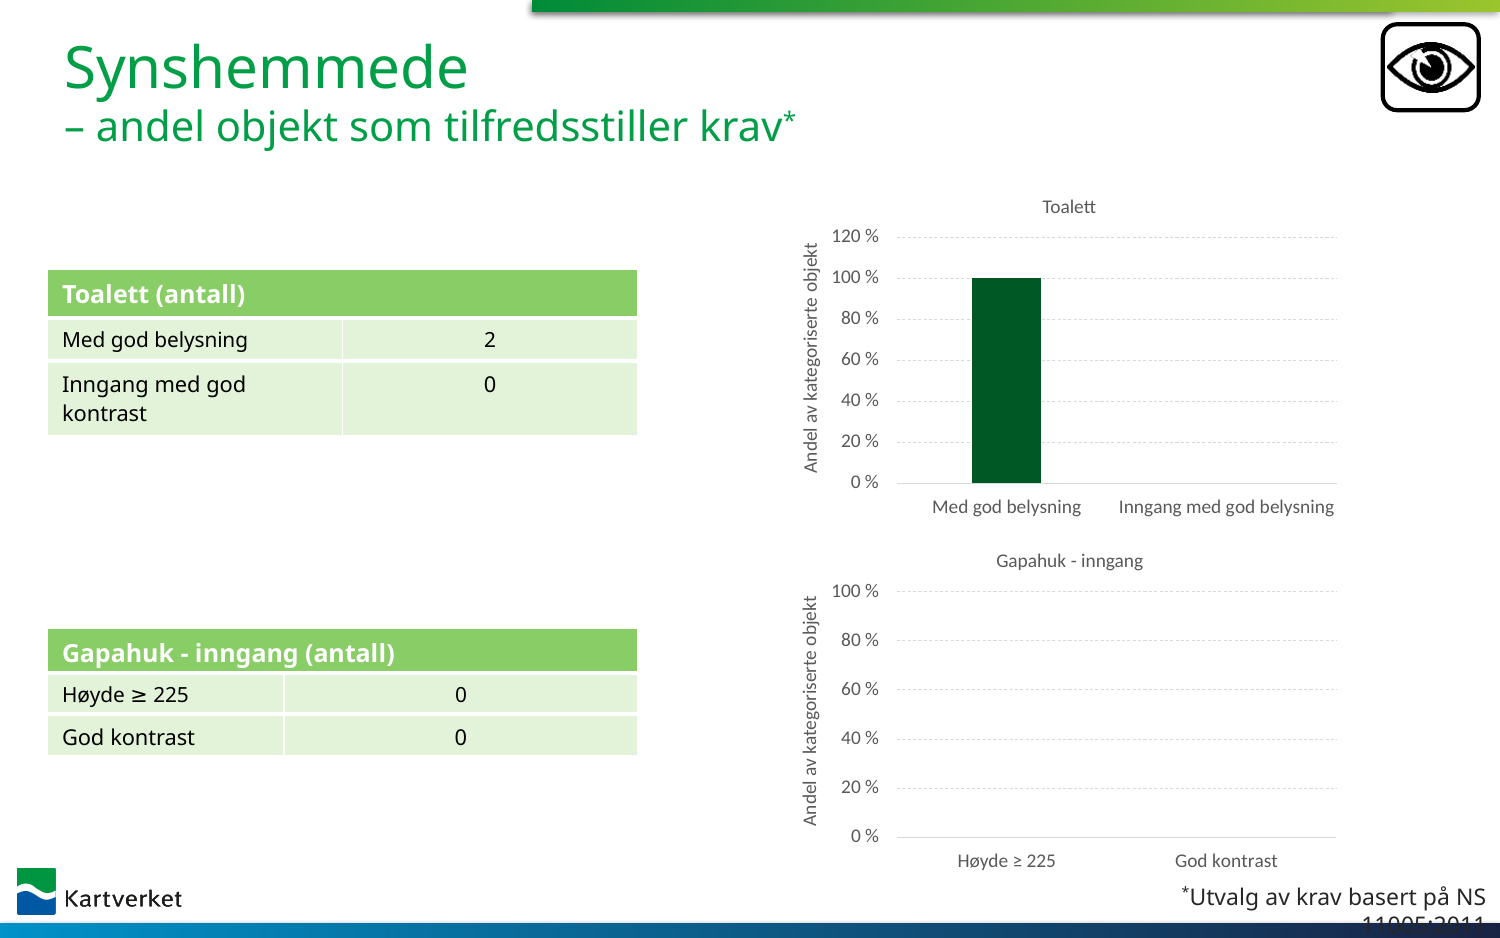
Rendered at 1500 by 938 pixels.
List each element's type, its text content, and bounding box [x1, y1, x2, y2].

picture [791, 187, 1348, 526]
table_cell Med god belysning [48, 320, 342, 359]
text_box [1382, 24, 1480, 111]
table_cell 0 [343, 363, 637, 435]
table_header Gapahuk - inngang (antall) [48, 629, 637, 671]
text_box Synshemmede – andel objekt som tilfredsstiller krav* [49, 24, 1431, 158]
table_cell Inngang med god kontrast [48, 363, 342, 435]
table_cell Høyde ≥ 225 [48, 675, 283, 712]
table_cell God kontrast [48, 716, 283, 755]
table_cell 0 [285, 675, 637, 712]
text_box *Utvalg av krav basert på NS 11005:2011 [1068, 873, 1500, 938]
table_cell 2 [343, 320, 637, 359]
table_cell 0 [285, 716, 637, 755]
table_header Toalett (antall) [48, 270, 637, 316]
picture [791, 541, 1348, 880]
